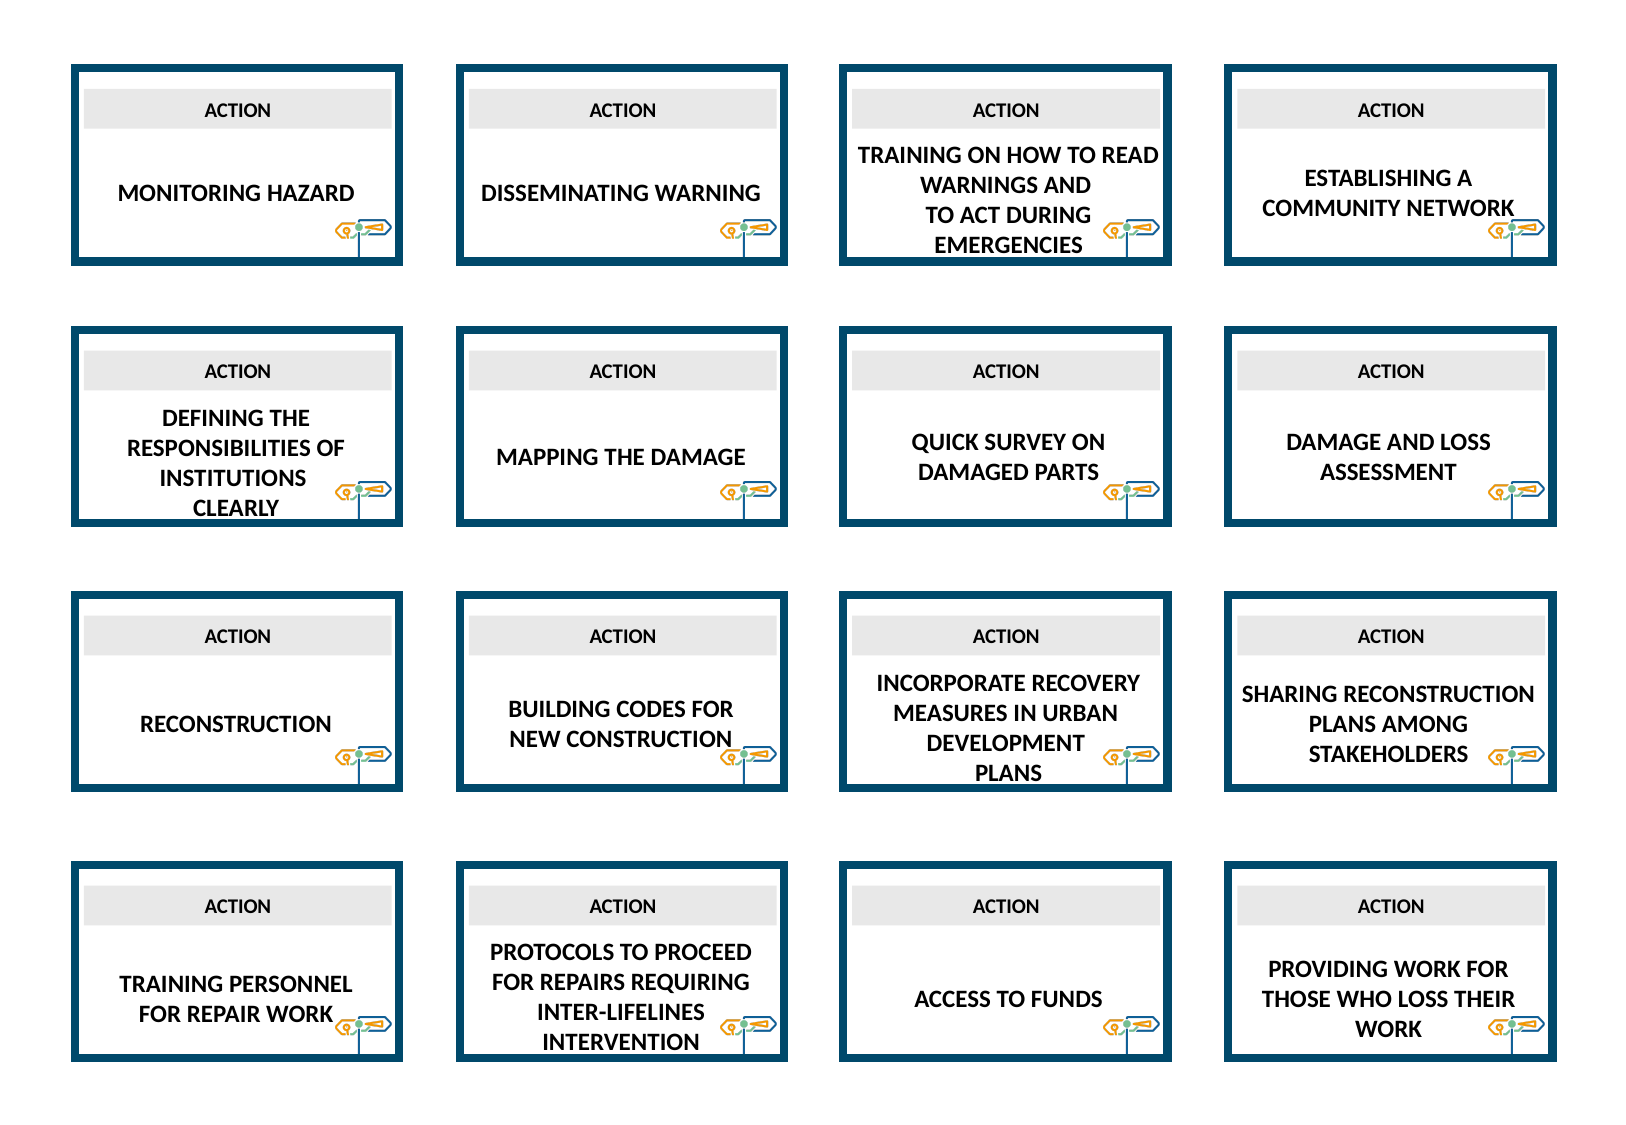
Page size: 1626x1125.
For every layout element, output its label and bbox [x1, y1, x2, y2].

text_box [1211, 594, 1579, 796]
text_box [823, 594, 1194, 796]
text_box [57, 329, 426, 532]
text_box [442, 594, 811, 796]
text_box [1211, 329, 1579, 531]
text_box [442, 864, 811, 1066]
text_box [826, 864, 1194, 1066]
text_box [57, 67, 426, 269]
text_box [442, 329, 811, 531]
text_box [442, 67, 811, 269]
text_box [57, 864, 426, 1066]
text_box [826, 329, 1194, 531]
text_box [826, 67, 1194, 269]
text_box [1211, 864, 1579, 1066]
text_box [57, 594, 426, 796]
text_box [1211, 67, 1579, 269]
